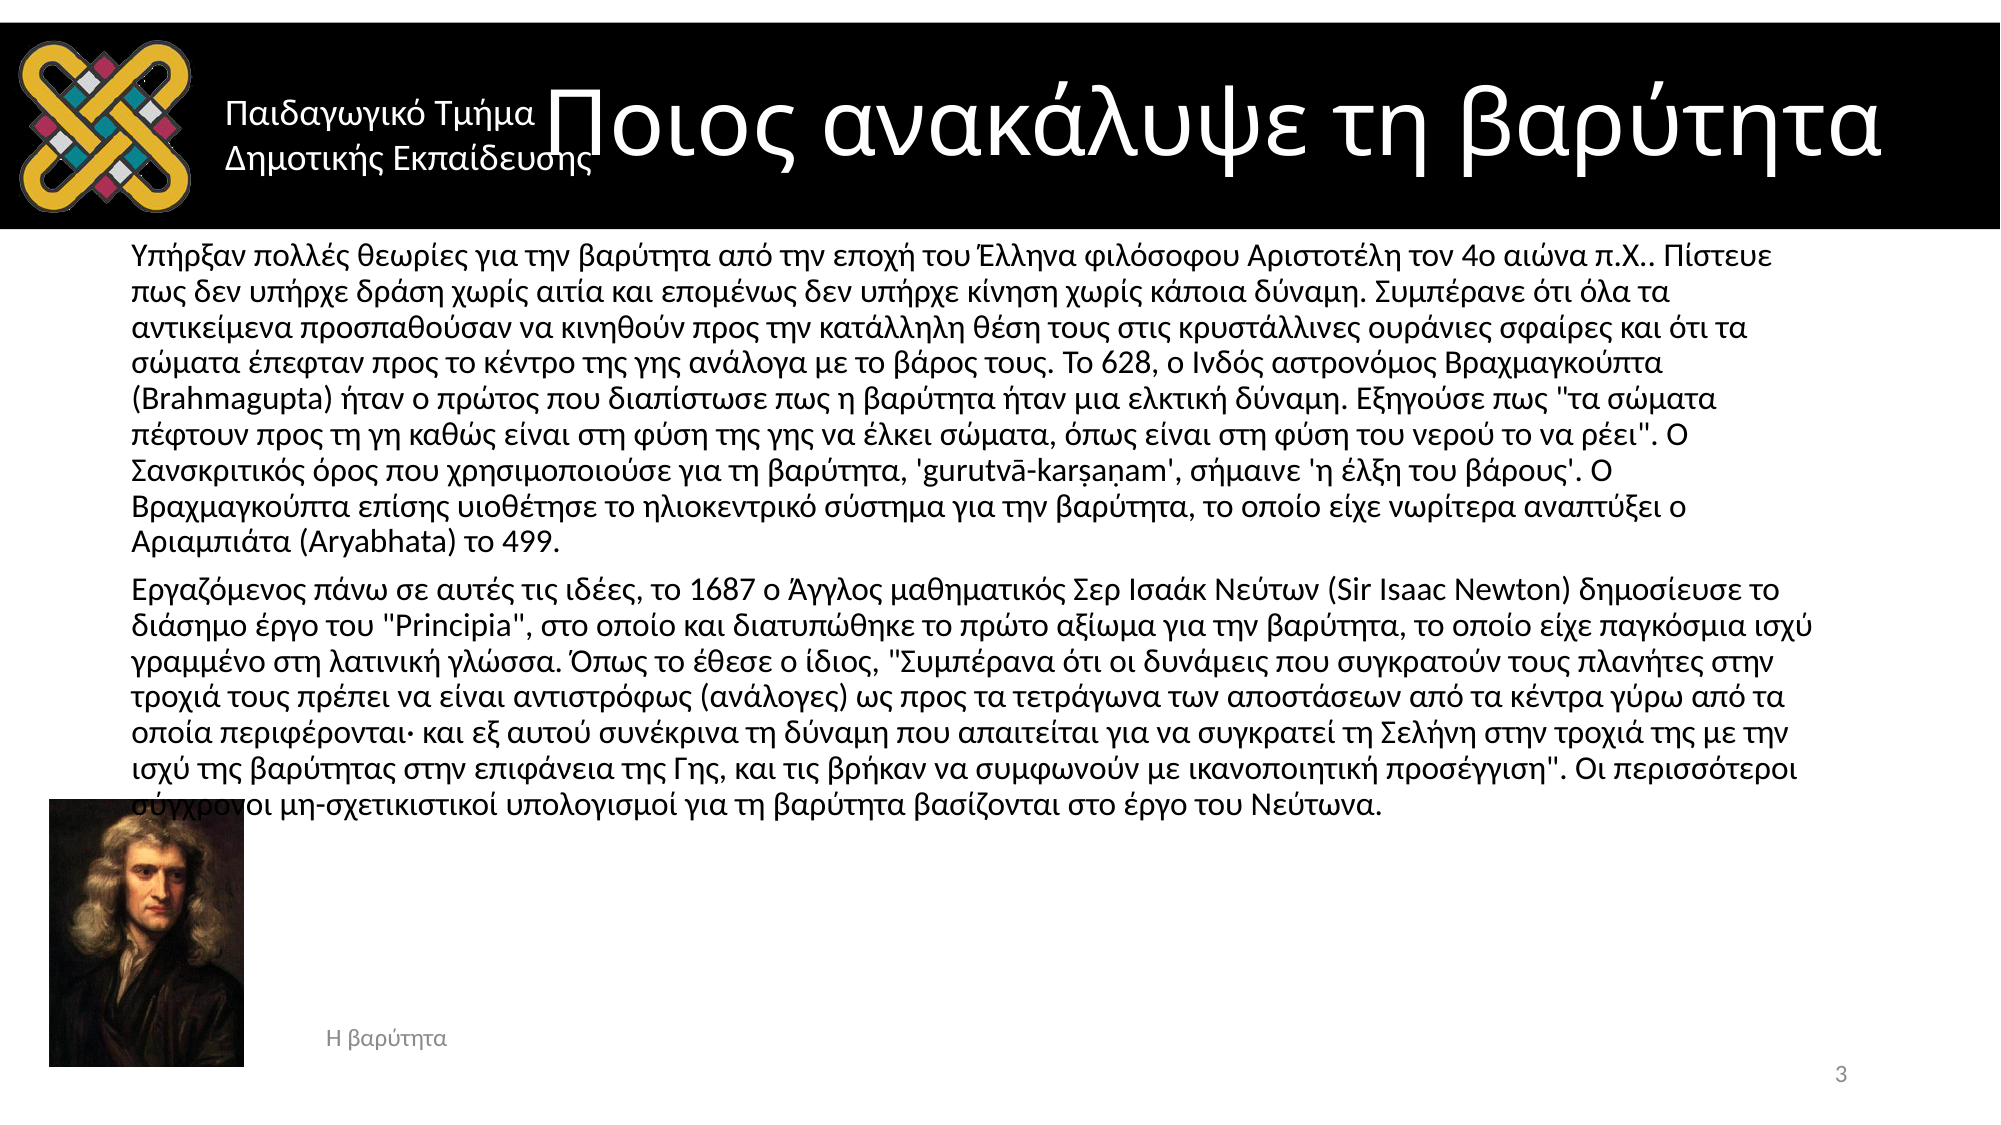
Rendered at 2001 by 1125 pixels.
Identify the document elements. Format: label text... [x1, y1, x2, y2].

picture [0, 22, 209, 231]
footer Η βαρύτητα [49, 1006, 725, 1067]
text_box Παιδαγωγικό Τμήμα Δημοτικής Εκπαίδευσης [210, 80, 608, 186]
list Υπήρξαν πολλές θεωρίες για την βαρύτητα από την εποχή του Έλληνα φιλόσοφου Αριστοτέλη τον 4ο αιώνα π.Χ.. Πίστευε πως δεν υπήρχε δράση χωρίς αιτία και επομένως δεν υπήρχε κίνηση χωρίς κάποια δύναμη. Συμπέρανε ότι όλα τα αντικείμενα προσπαθούσαν να κινηθούν προς την κατάλληλη θέση τους στις κρυστάλλινες ουράνιες σφαίρες και ότι τα σώματα έπεφταν προς το κέντρο της γης ανάλογα με το βάρος τους. Το 628, ο Ινδός αστρονόμος Βραχμαγκούπτα (Brahmagupta) ήταν ο πρώτος που διαπίστωσε πως η βαρύτητα ήταν μια ελκτική δύναμη. Εξηγούσε πως "τα σώματα πέφτουν προς τη γη καθώς είναι στη φύση της γης να έλκει σώματα, όπως είναι στη φύση του νερού το να ρέει". Ο Σανσκριτικός όρος που χρησιμοποιούσε για τη βαρύτητα, 'gurutvā-karṣaṇam', σήμαινε 'η έλξη του βάρους'. Ο Βραχμαγκούπτα επίσης υιοθέτησε το ηλιοκεντρικό σύστημα για την βαρύτητα, το οποίο είχε νωρίτερα αναπτύξει ο Αριαμπιάτα (Aryabhata) το 499. Εργαζόμενος πάνω σε αυτές τις ιδέες, το 1687 ο Άγγλος μαθηματικός Σερ Ισαάκ Νεύτων (Sir Isaac Newton) δημοσίευσε το διάσημο έργο του "Principia", στο οποίο και διατυπώθηκε το πρώτο αξίωμα για την βαρύτητα, το οποίο είχε παγκόσμια ισχύ γραμμένο στη λατινική γλώσσα. Όπως το έθεσε ο ίδιος, "Συμπέρανα ότι οι δυνάμεις που συγκρατούν τους πλανήτες στην τροχιά τους πρέπει να είναι αντιστρόφως (ανάλογες) ως προς τα τετράγωνα των αποστάσεων από τα κέντρα γύρω από τα οποία περιφέρονται· και εξ αυτού συνέκρινα τη δύναμη που απαιτείται για να συγκρατεί τη Σελήνη στην τροχιά της με την ισχύ της βαρύτητας στην επιφάνεια της Γης, και τις βρήκαν να συμφωνούν με ικανοποιητική προσέγγιση". Οι περισσότεροι σύγχρονοι μη-σχετικιστικοί υπολογισμοί για τη βαρύτητα βασίζονται στο έργο του Νεύτωνα. [116, 230, 1851, 840]
title Ποιος ανακάλυψε τη βαρύτητα [209, 22, 2000, 230]
slide_number 3 [1412, 1042, 1863, 1103]
picture [49, 799, 244, 1006]
